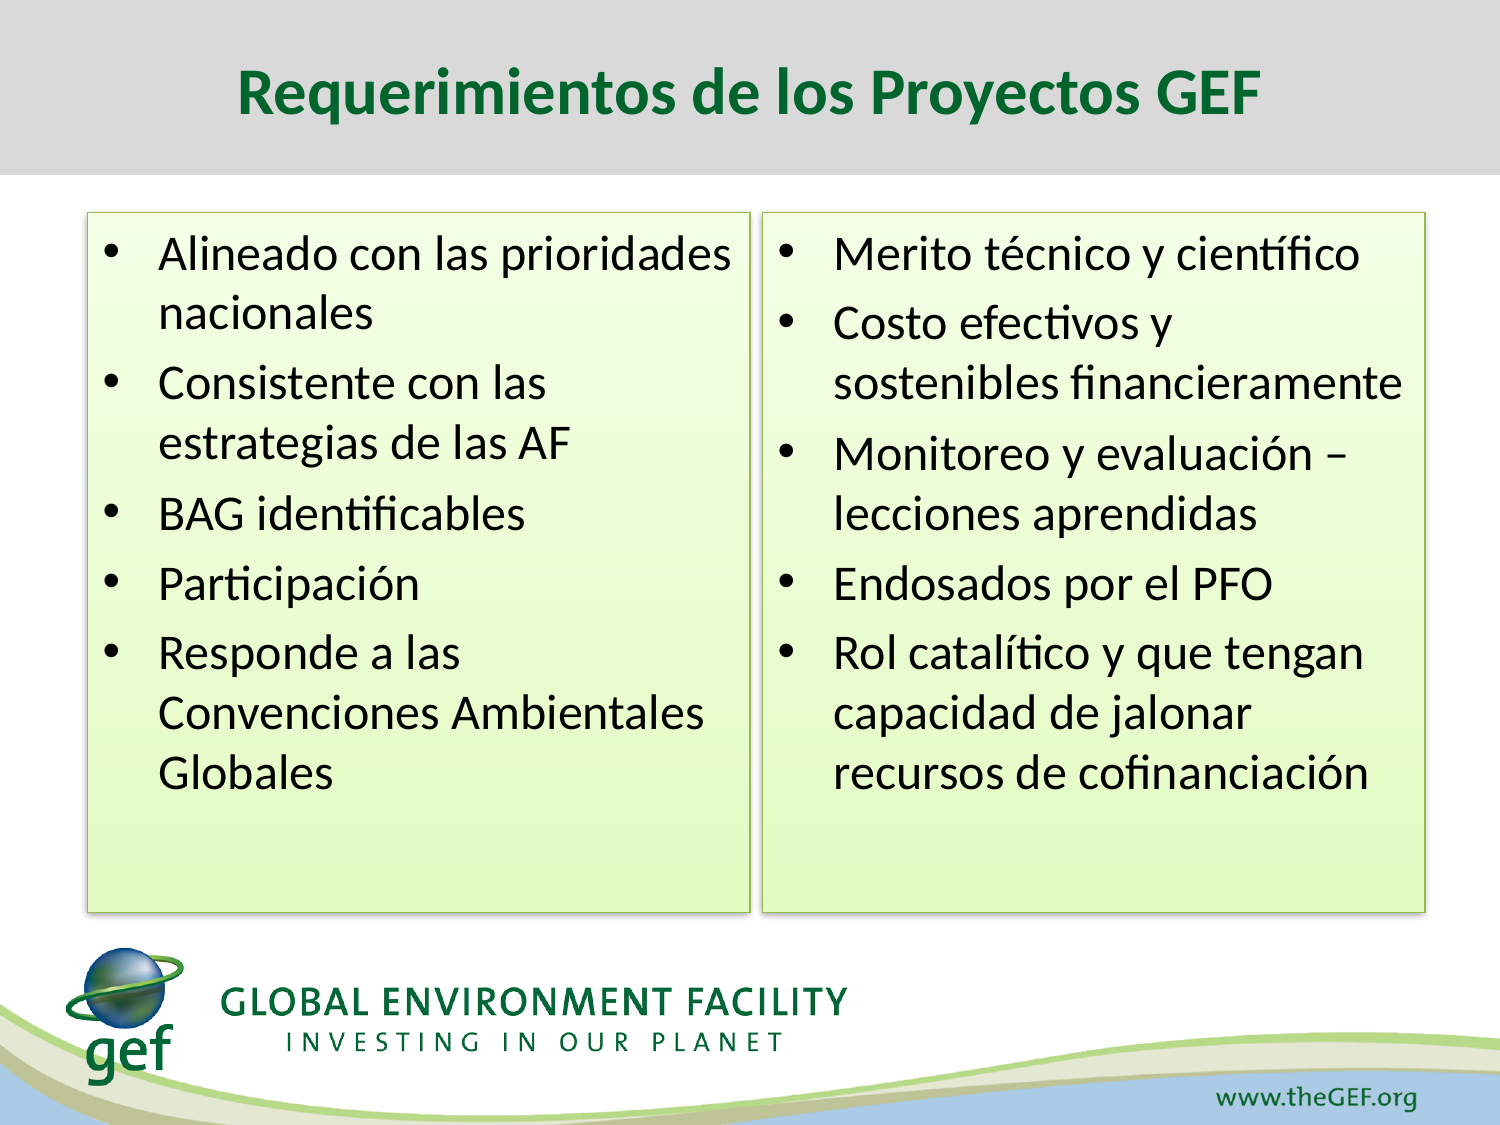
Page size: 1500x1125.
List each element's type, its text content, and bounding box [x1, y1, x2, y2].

list Alineado con las prioridades nacionales Consistente con las estrategias de las AF BAG identificables Participación Responde a las Convenciones Ambientales Globales [87, 212, 751, 913]
text_box Requerimientos de los Proyectos GEF [0, 0, 1500, 175]
picture [0, 920, 1500, 1125]
list Merito técnico y científico Costo efectivos y sostenibles financieramente Monitoreo y evaluación – lecciones aprendidas Endosados por el PFO Rol catalítico y que tengan capacidad de jalonar recursos de cofinanciación [762, 212, 1426, 913]
